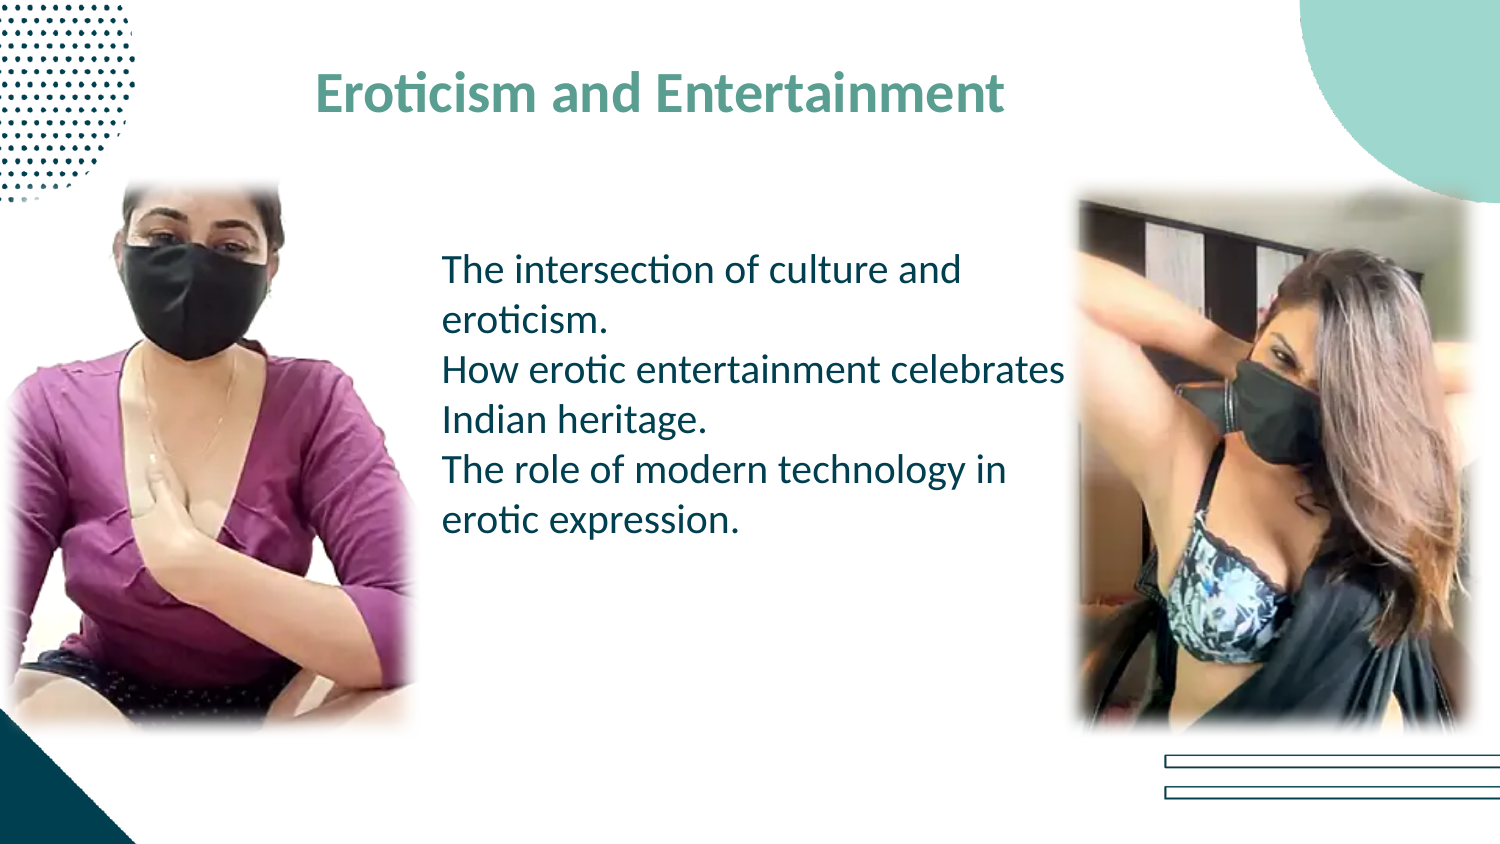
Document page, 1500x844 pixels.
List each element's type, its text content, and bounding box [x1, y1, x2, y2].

picture [0, 0, 1500, 844]
text_box Eroticism and Entertainment [300, 46, 1075, 132]
text_box The intersection of culture and eroticism. How erotic entertainment celebrates Indian heritage. The role of modern technology in erotic expression. [426, 234, 1062, 550]
